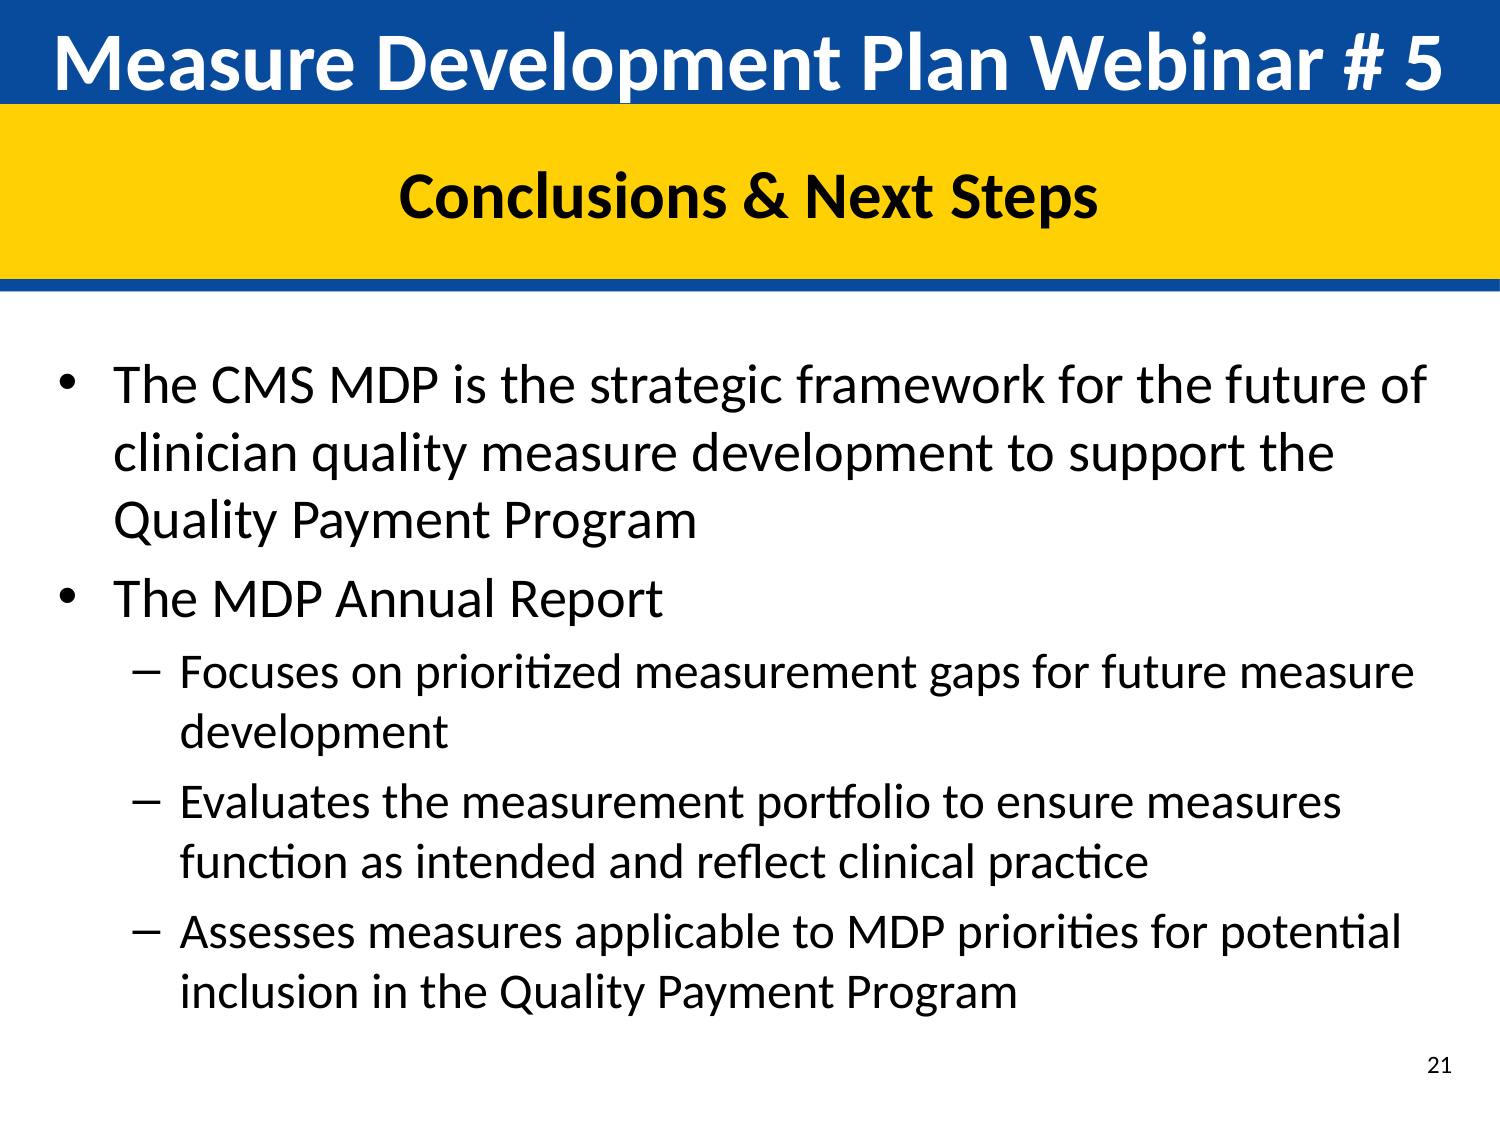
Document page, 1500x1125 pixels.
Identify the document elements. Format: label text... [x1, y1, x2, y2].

title Measure Development Plan Webinar # 5 [0, 0, 1500, 104]
text_box Conclusions & Next Steps [0, 117, 1500, 279]
list The CMS MDP is the strategic framework for the future of clinician quality measure development to support the Quality Payment Program The MDP Annual Report Focuses on prioritized measurement gaps for future measure development Evaluates the measurement portfolio to ensure measures function as intended and reflect clinical practice Assesses measures applicable to MDP priorities for potential inclusion in the Quality Payment Program [42, 339, 1458, 1097]
